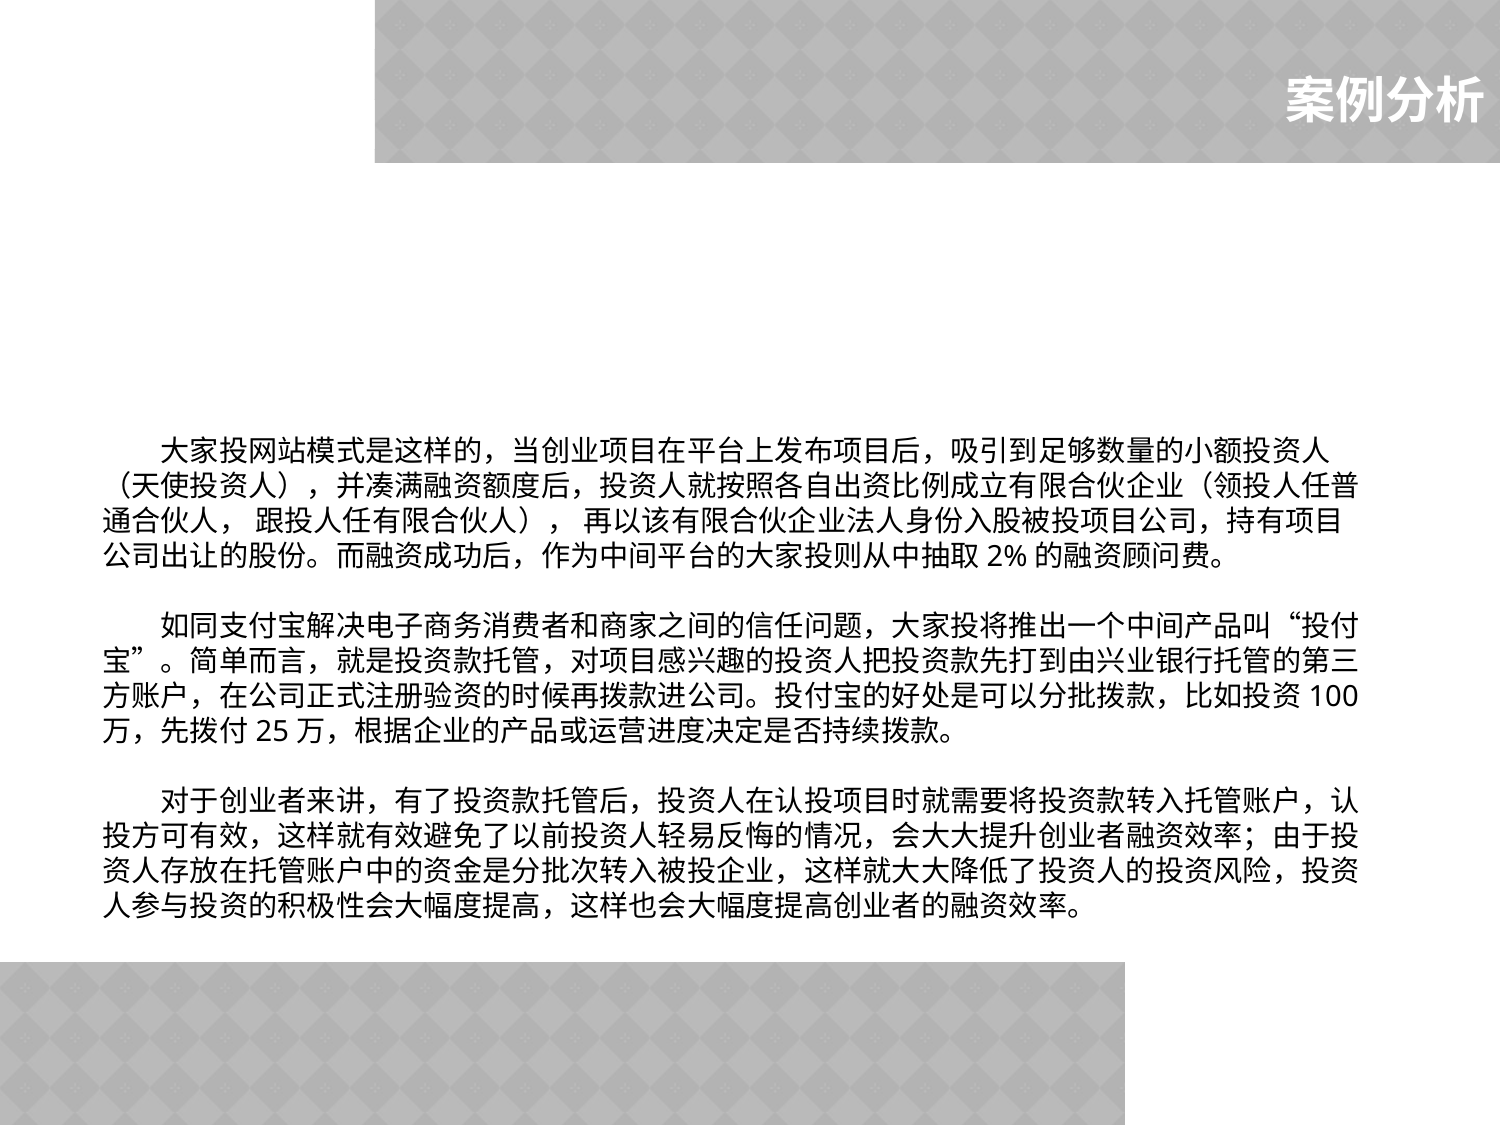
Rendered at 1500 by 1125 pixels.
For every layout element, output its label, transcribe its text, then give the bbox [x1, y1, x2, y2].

text_box 大家投网站模式是这样的，当创业项目在平台上发布项目后，吸引到足够数量的小额投资人（天使投资人），并凑满融资额度后，投资人就按照各自出资比例成立有限合伙企业（领投人任普通合伙人， 跟投人任有限合伙人）， 再以该有限合伙企业法人身份入股被投项目公司，持有项目公司出让的股份。而融资成功后，作为中间平台的大家投则从中抽取2%的融资顾问费。 如同支付宝解决电子商务消费者和商家之间的信任问题，大家投将推出一个中间产品叫“投付宝”。简单而言，就是投资款托管，对项目感兴趣的投资人把投资款先打到由兴业银行托管的第三方账户，在公司正式注册验资的时候再拨款进公司。投付宝的好处是可以分批拨款，比如投资100万，先拨付25万，根据企业的产品或运营进度决定是否持续拨款。 对于创业者来讲，有了投资款托管后，投资人在认投项目时就需要将投资款转入托管账户，认投方可有效，这样就有效避免了以前投资人轻易反悔的情况，会大大提升创业者融资效率；由于投资人存放在托管账户中的资金是分批次转入被投企业，这样就大大降低了投资人的投资风险，投资人参与投资的积极性会大幅度提高，这样也会大幅度提高创业者的融资效率。 [87, 424, 1388, 930]
text_box 案例分析 [662, 61, 1500, 137]
